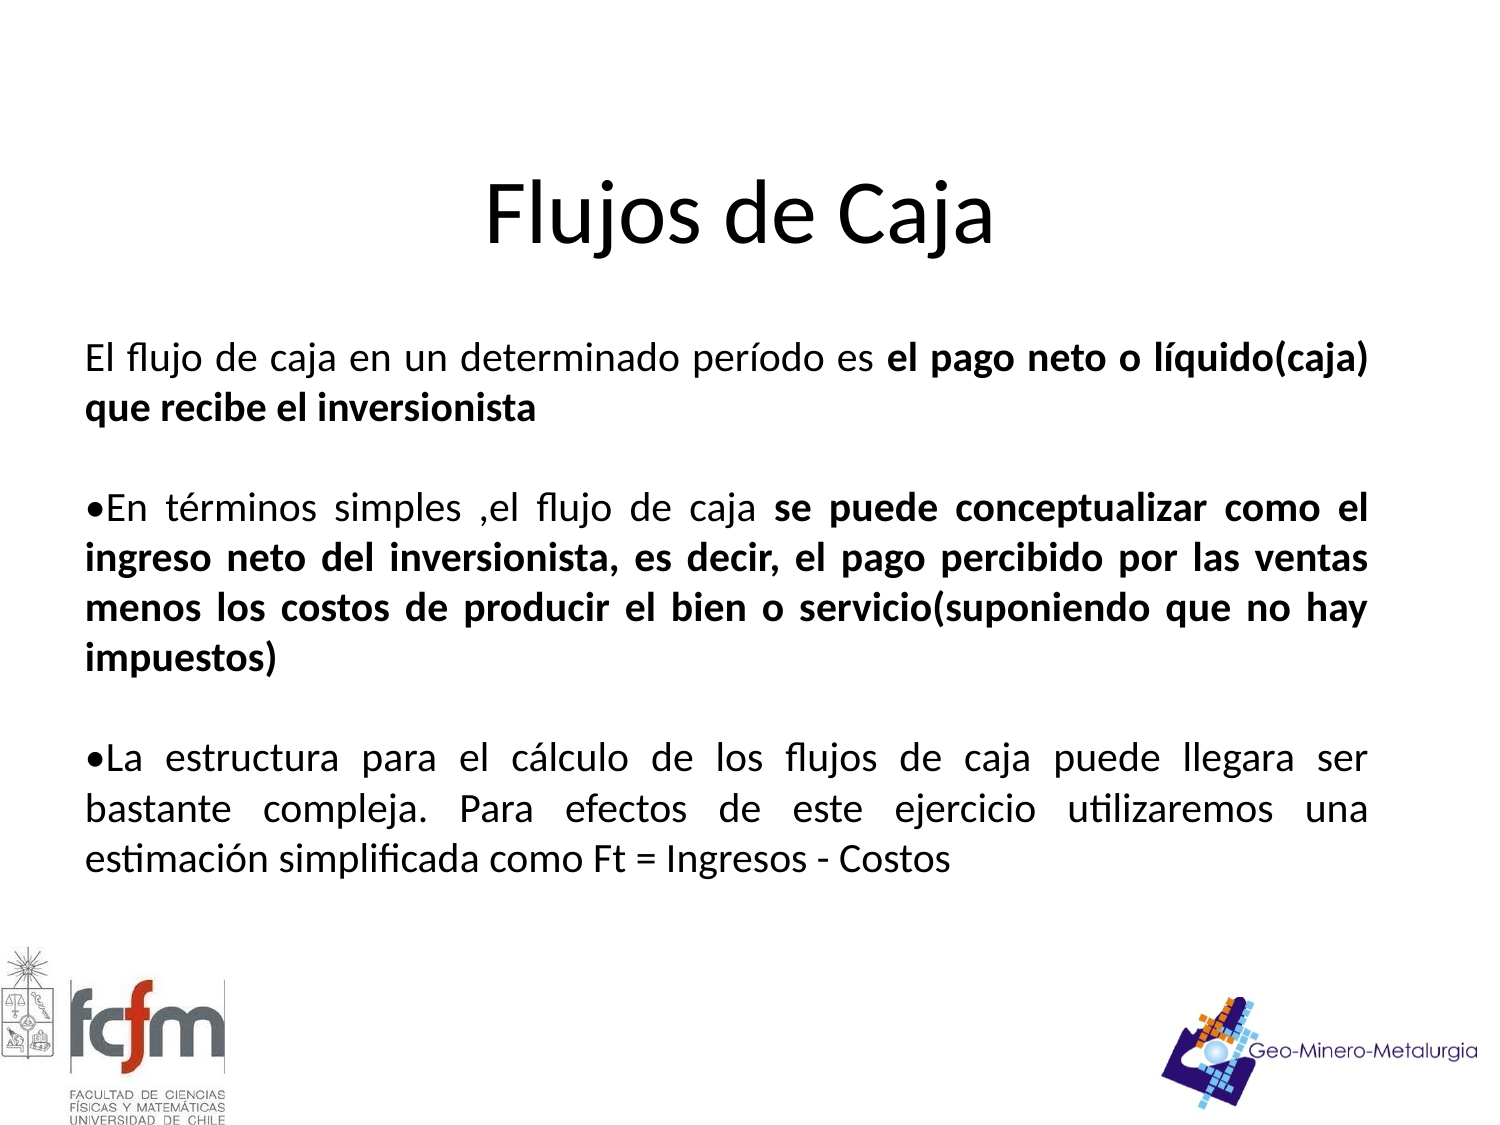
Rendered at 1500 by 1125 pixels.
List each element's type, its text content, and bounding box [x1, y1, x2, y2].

picture [1151, 997, 1477, 1125]
picture [0, 945, 225, 1125]
text_box El flujo de caja en un determinado período es el pago neto o líquido(caja) que recibe el inversionista •En términos simples ,el flujo de caja se puede conceptualizar como el ingreso neto del inversionista, es decir, el pago percibido por las ventas menos los costos de producir el bien o servicio(suponiendo que no hay impuestos) •La estructura para el cálculo de los flujos de caja puede llegara ser bastante compleja. Para efectos de este ejercicio utilizaremos una estimación simplificada como Ft = Ingresos - Costos [70, 322, 1385, 888]
text_box Flujos de Caja [58, 137, 1424, 277]
